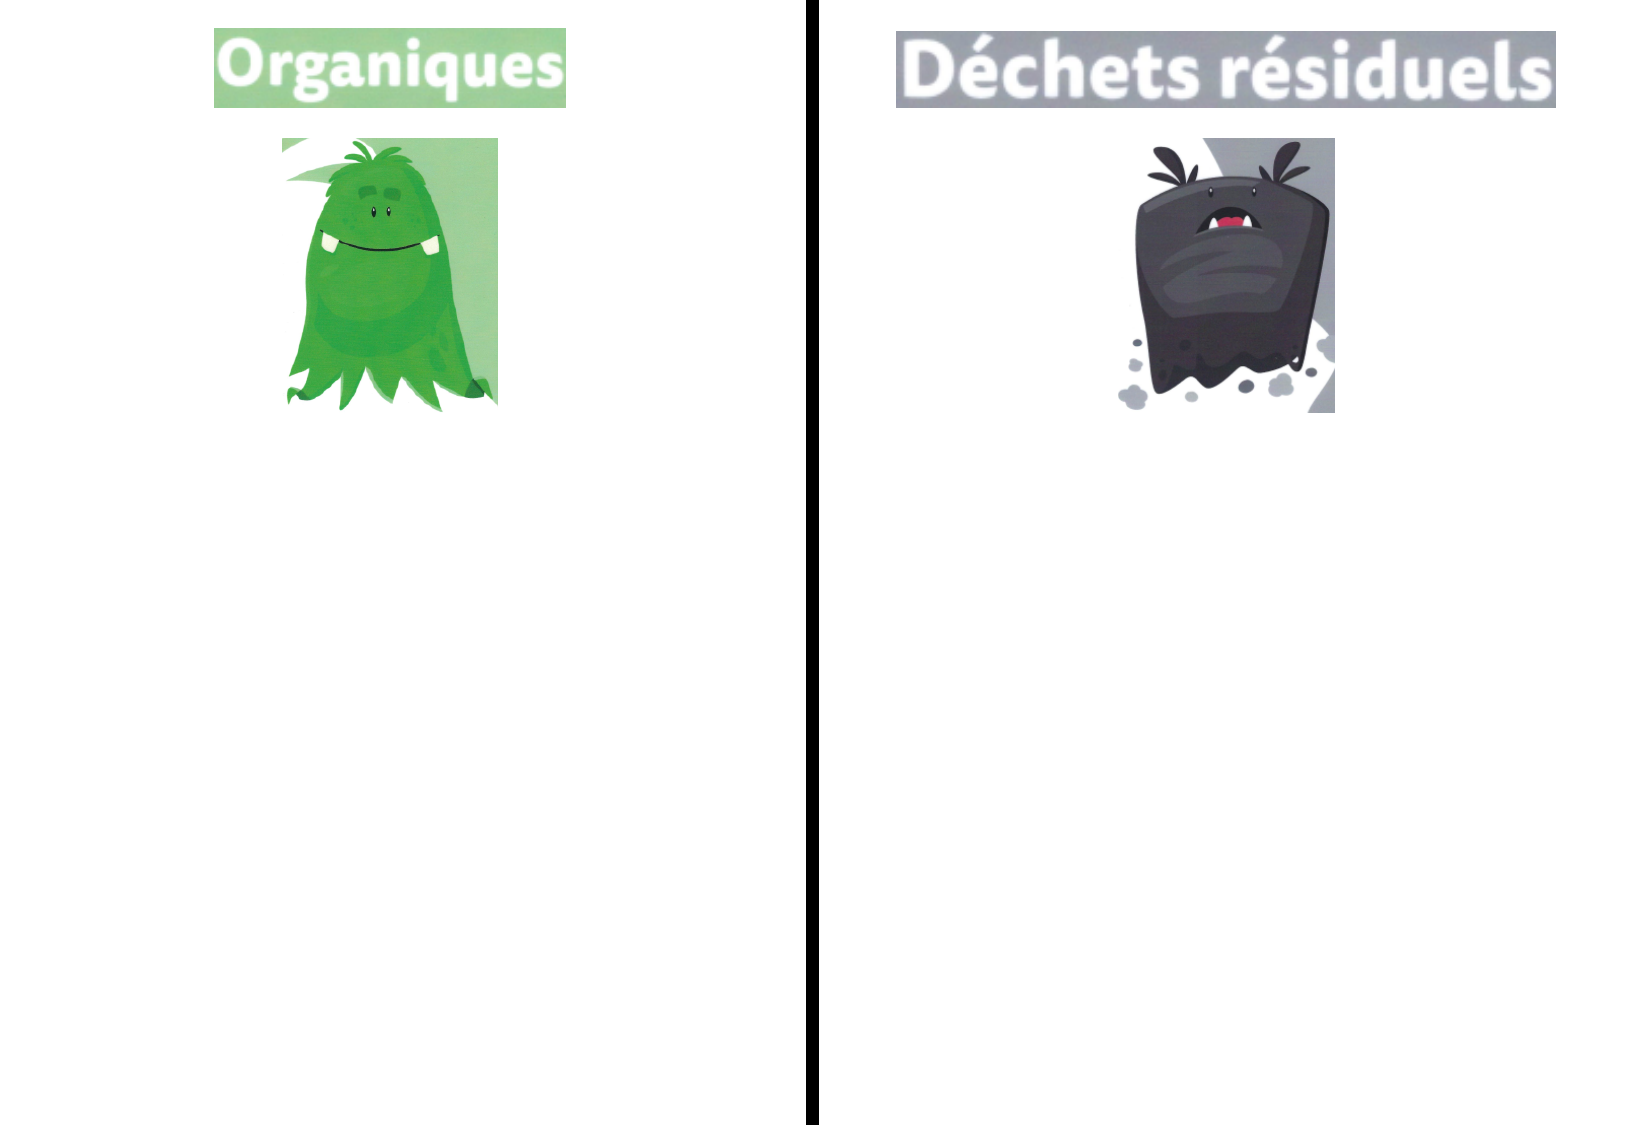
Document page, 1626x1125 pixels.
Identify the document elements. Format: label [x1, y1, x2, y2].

picture [1117, 138, 1335, 414]
picture [896, 31, 1557, 108]
picture [214, 27, 566, 108]
picture [282, 138, 498, 414]
